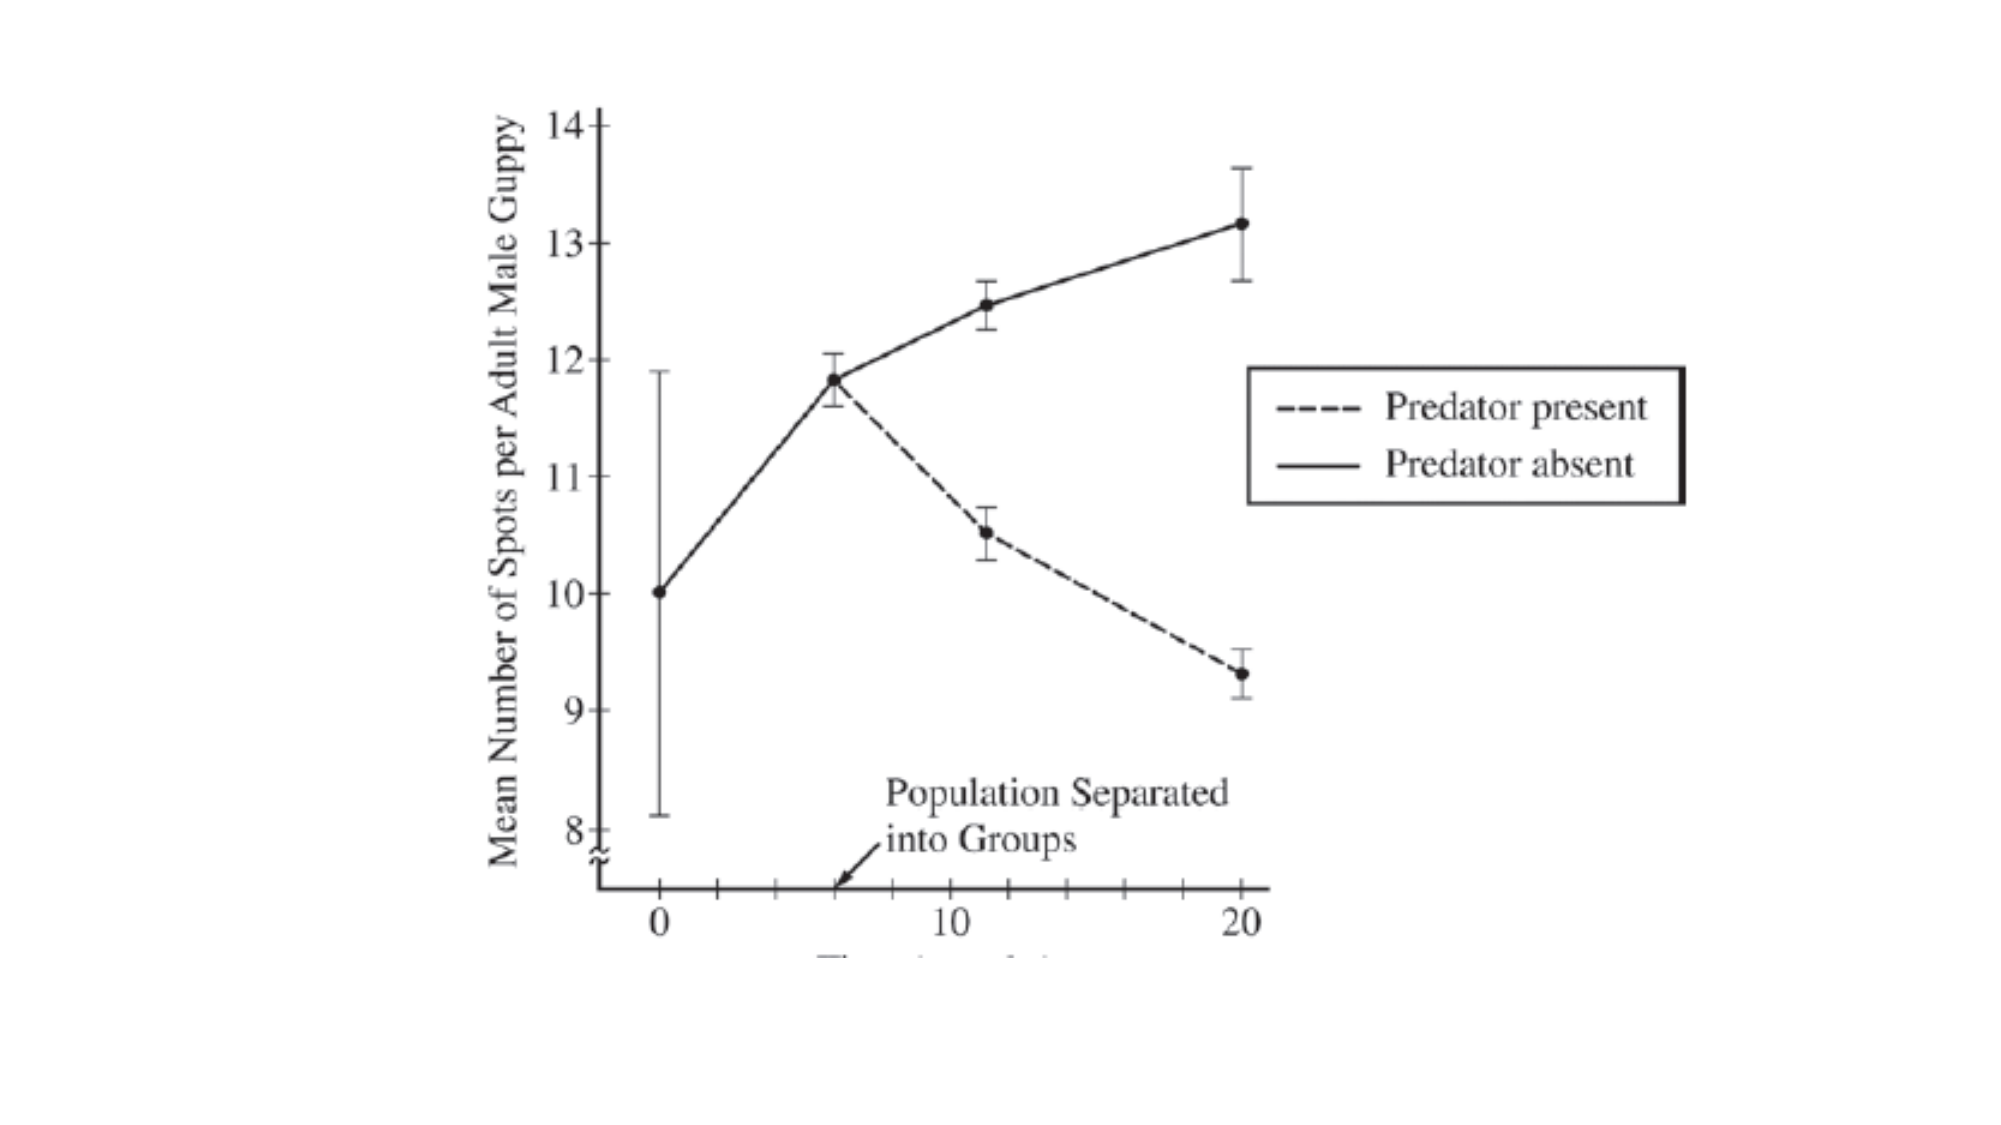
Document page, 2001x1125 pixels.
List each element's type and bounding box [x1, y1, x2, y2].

picture [472, 75, 1713, 958]
